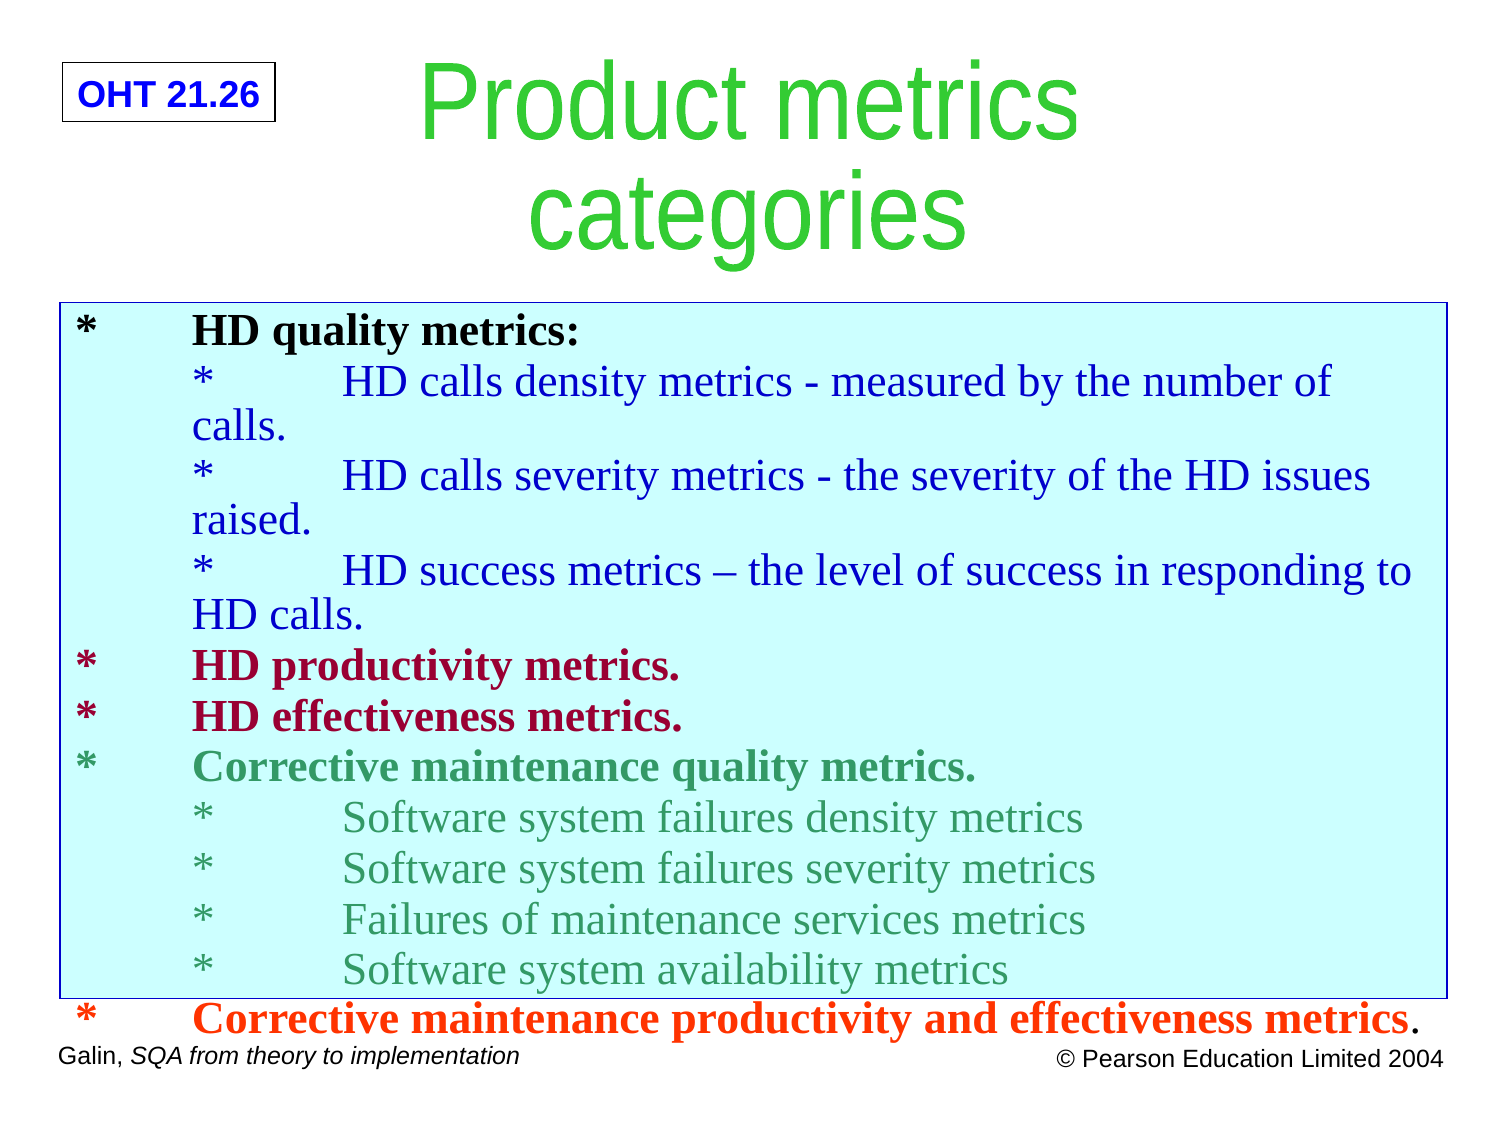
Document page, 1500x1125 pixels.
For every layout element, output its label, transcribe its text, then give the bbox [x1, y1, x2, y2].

list * HD quality metrics: * HD calls density metrics - measured by the number of calls. * HD calls severity metrics - the severity of the HD issues raised. * HD success metrics – the level of success in responding to HD calls. * HD productivity metrics. * HD effectiveness metrics. * Corrective maintenance quality metrics. * Software system failures density metrics * Software system failures severity metrics * Failures of maintenance services metrics * Software system availability metrics * Corrective maintenance productivity and effectiveness metrics. [59, 302, 1448, 999]
